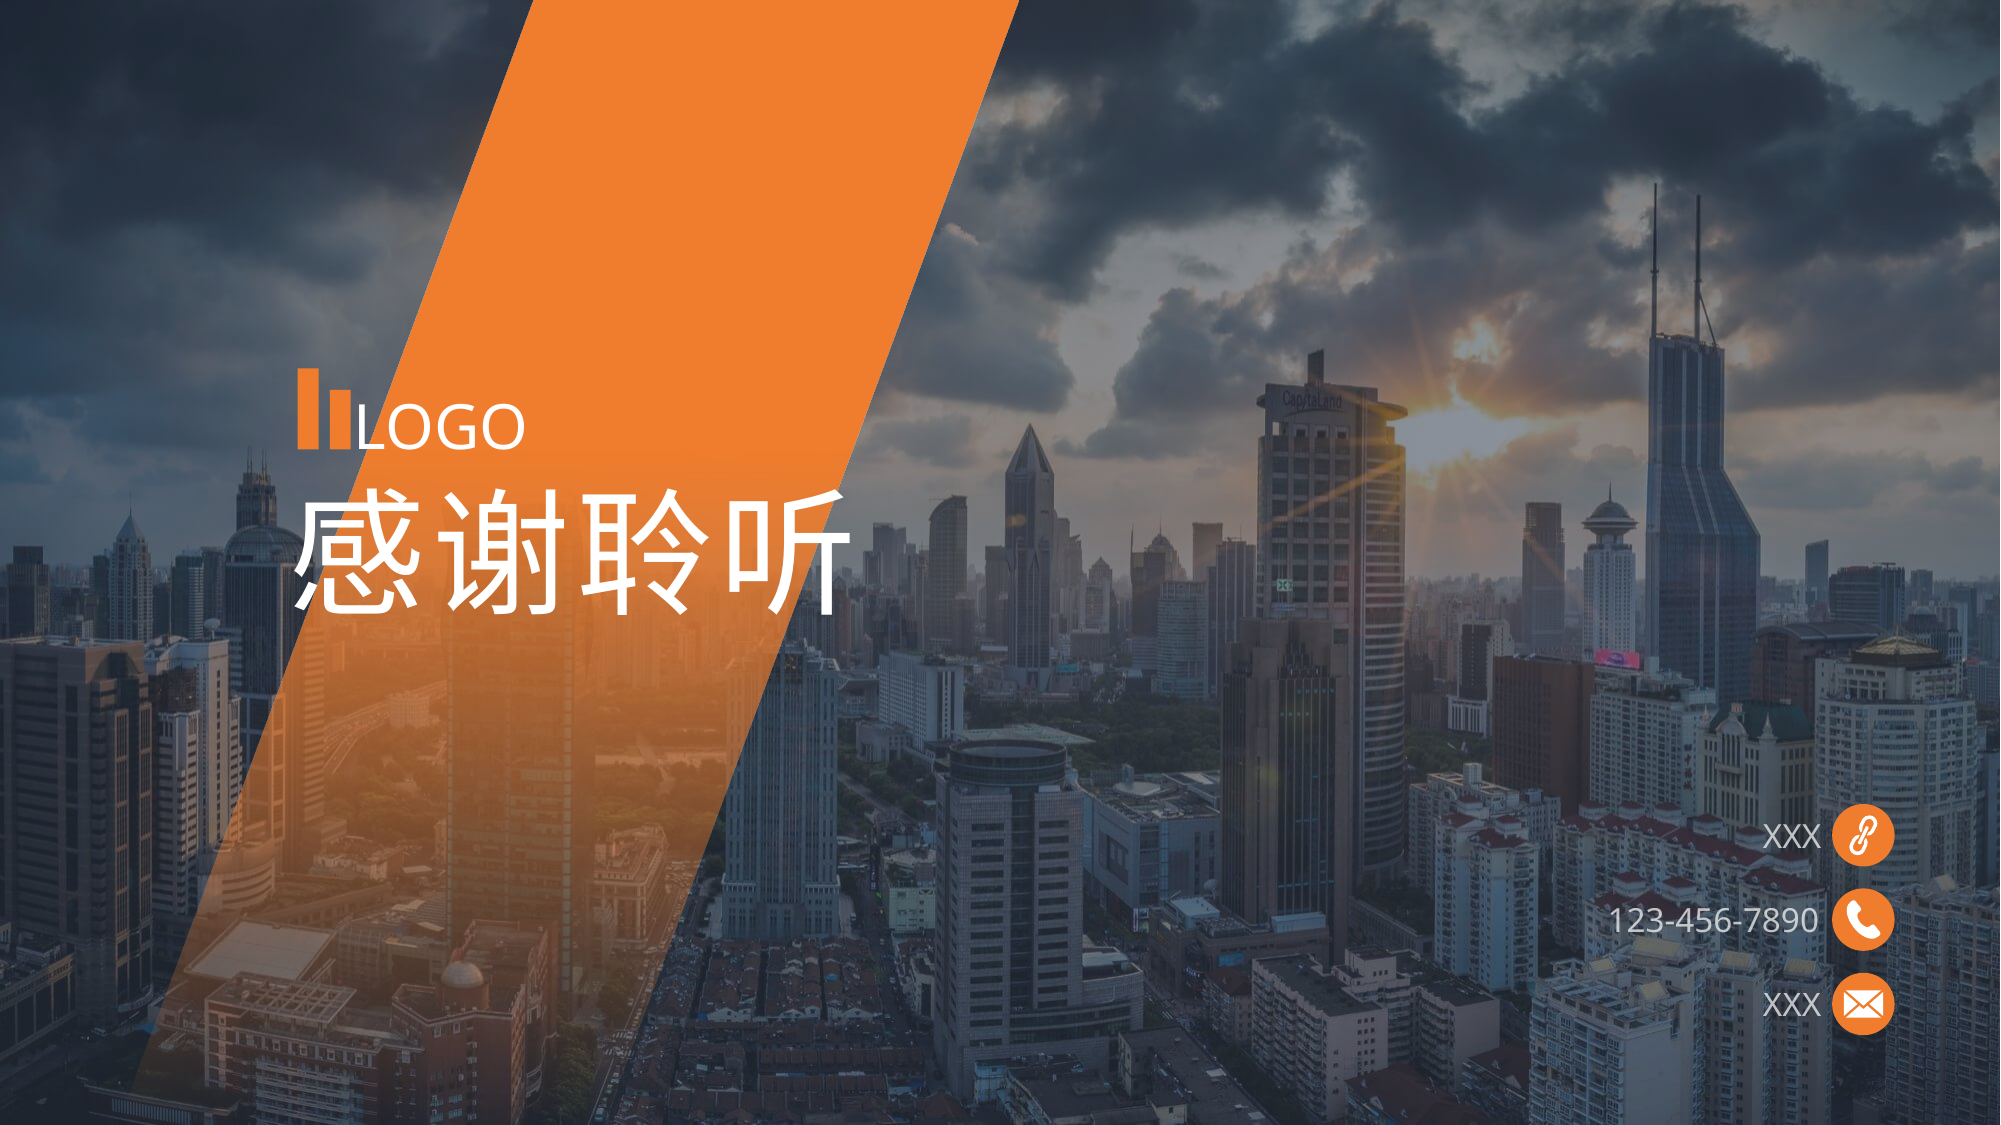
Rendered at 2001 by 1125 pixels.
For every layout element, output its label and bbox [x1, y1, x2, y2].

text_box [1594, 888, 1895, 951]
text_box [1752, 972, 1895, 1036]
text_box [297, 368, 541, 471]
picture [0, 0, 2000, 1125]
text_box [1752, 803, 1895, 867]
